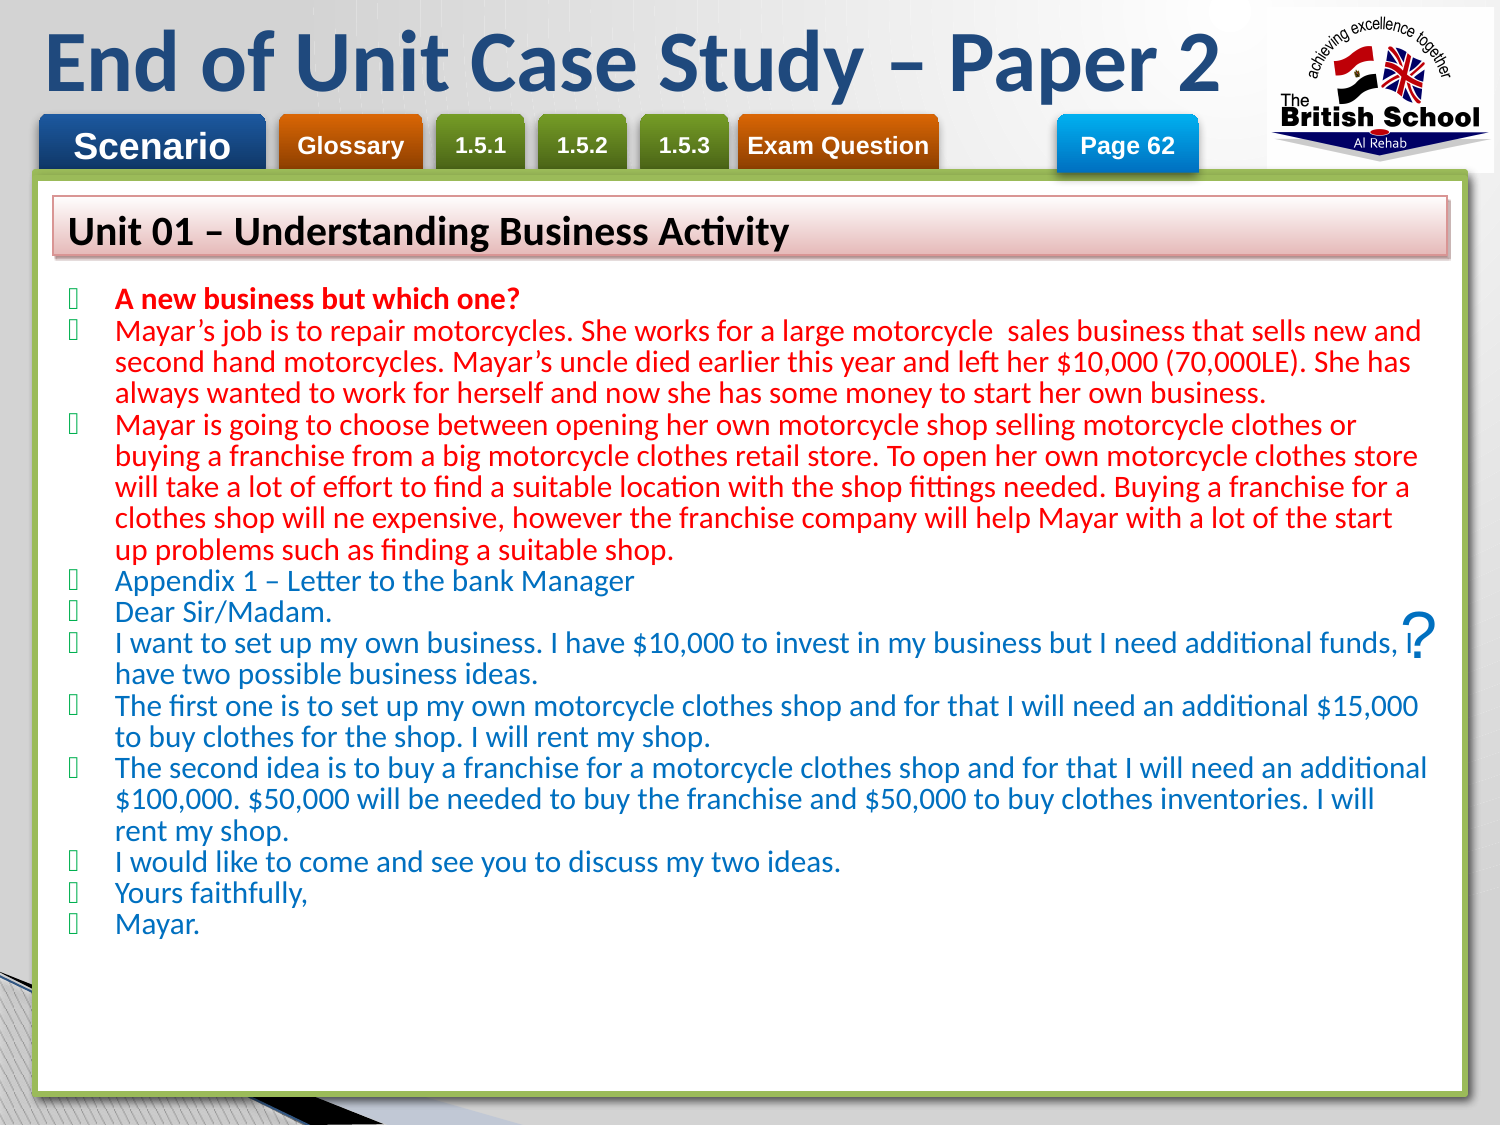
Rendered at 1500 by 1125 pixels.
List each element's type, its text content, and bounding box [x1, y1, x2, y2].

picture [281, 1114, 303, 1125]
picture [1267, 7, 1495, 173]
text_box [35, 178, 1465, 1094]
text_box Page 62 [1057, 114, 1199, 173]
table_header A new business but which one? Mayar’s job is to repair motorcycles. She works for a large motorcycle sales business that sells new and second hand motorcycles. Mayar’s uncle died earlier this year and left her $10,000 (70,000LE). She has always wanted to work for herself and now she has some money to start her own business. Mayar is going to choose between opening her own motorcycle shop selling motorcycle clothes or buying a franchise from a big motorcycle clothes retail store. To open her own motorcycle clothes store will take a lot of effort to find a suitable location with the shop fittings needed. Buying a franchise for a clothes shop will ne expensive, however the franchise company will help Mayar with a lot of the start up problems such as finding a suitable shop. Appendix 1 – Letter to the bank Manager Dear Sir/Madam. I want to set up my own business. I have $10,000 to invest in my business but I need additional funds, I have two possible business ideas. The first one is to set up my own motorcycle clothes shop and for that I will need an additional $15,000 to buy clothes for the shop. I will rent my shop. The second idea is to buy a franchise for a motorcycle clothes shop and for that I will need an additional $100,000. $50,000 will be needed to buy the franchise and $50,000 to buy clothes inventories. I will rent my shop. I would like to come and see you to discuss my two ideas. Yours faithfully, Mayar. [53, 279, 1447, 1047]
text_box Unit 01 – Understanding Business Activity [53, 196, 1447, 256]
text_box ? [1385, 584, 1445, 679]
title End of Unit Case Study – Paper 2 [29, 0, 1282, 118]
